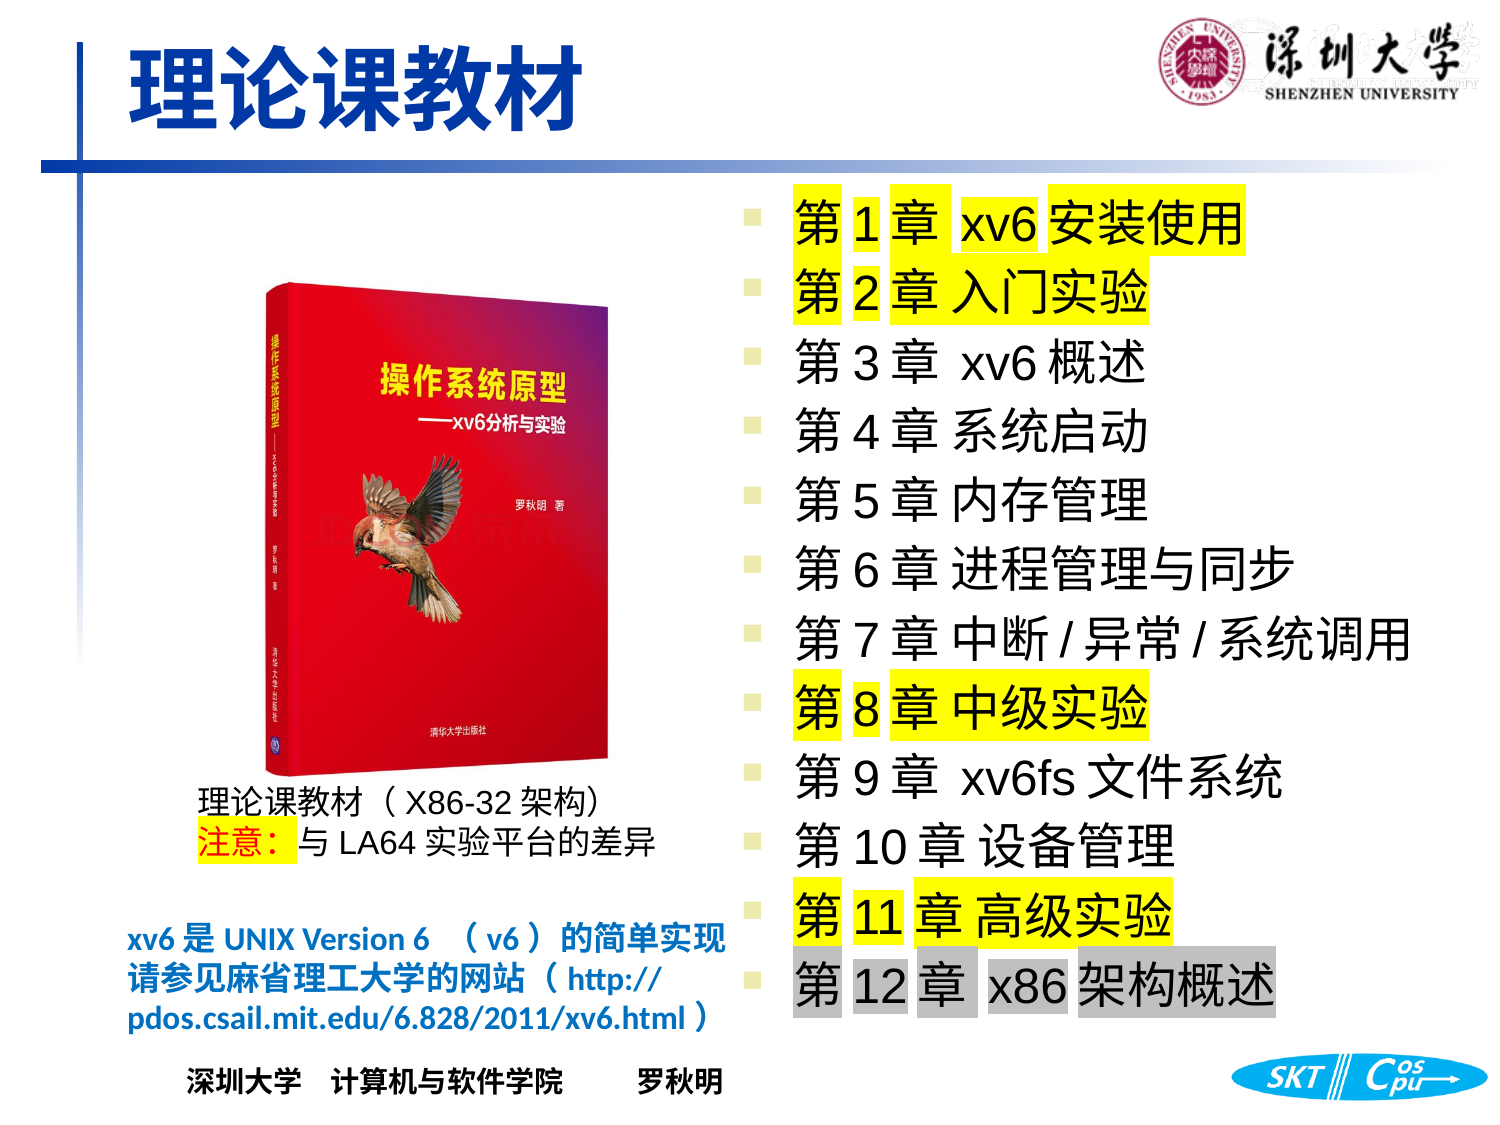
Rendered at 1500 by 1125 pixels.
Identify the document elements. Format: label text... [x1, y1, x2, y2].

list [167, 261, 704, 798]
picture [1227, 1051, 1489, 1102]
text_box 理论课教材（X86-32架构） 注意：与LA64实验平台的差异 [183, 805, 680, 869]
title 理论课教材 [112, 23, 1468, 149]
list 第1章 xv6安装使用 第2章 入门实验 第3章 xv6概述 第4章 系统启动 第5章 内存管理 第6章 进程管理与同步 第7章 中断/异常/系统调用 第8章 中级实验 第9章 xv6fs文件系统 第10章 设备管理 第11章 高级实验 第12章 x86架构概述 [726, 184, 1469, 1024]
picture [1130, 7, 1500, 117]
text_box xv6是UNIX Version 6 （v6）的简单实现 请参见麻省理工大学的网站（http://pdos.csail.mit.edu/6.828/2011/xv6.html） [112, 909, 904, 1044]
